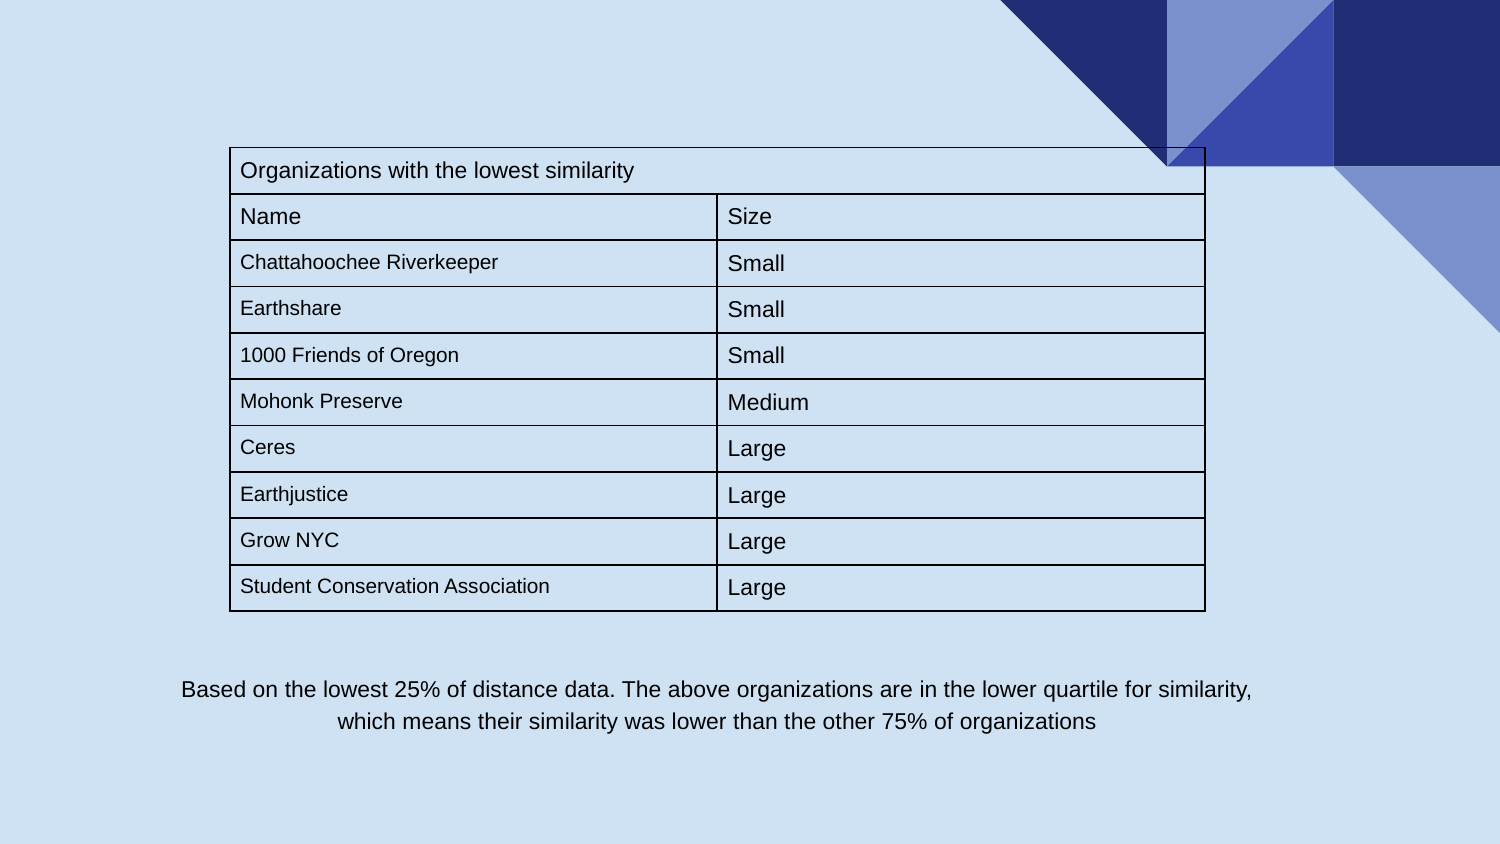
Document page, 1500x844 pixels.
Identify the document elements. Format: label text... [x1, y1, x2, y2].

table_cell Ceres [231, 426, 716, 471]
table_cell Student Conservation Association [231, 566, 716, 610]
table_cell Earthjustice [231, 473, 716, 517]
table_cell Small [718, 334, 1204, 378]
text_box Based on the lowest 25% of distance data. The above organizations are in the lower quartile for similarity, which means their similarity was lower than the other 75% of organizations [164, 651, 1270, 754]
table_cell Earthshare [231, 287, 716, 332]
table_cell Grow NYC [231, 519, 716, 564]
table_cell Mohonk Preserve [231, 380, 716, 425]
table_cell Size [718, 195, 1204, 239]
table_cell Chattahoochee Riverkeeper [231, 241, 716, 286]
table_cell Large [718, 473, 1204, 517]
table_cell Large [718, 566, 1204, 610]
table_cell Small [718, 287, 1204, 332]
table_cell Large [718, 519, 1204, 564]
table_cell 1000 Friends of Oregon [231, 334, 716, 378]
table_cell Small [718, 241, 1204, 286]
table_cell Large [718, 426, 1204, 471]
table_cell Medium [718, 380, 1204, 425]
table_header Organizations with the lowest similarity [231, 148, 1204, 193]
table_cell Name [231, 195, 716, 239]
